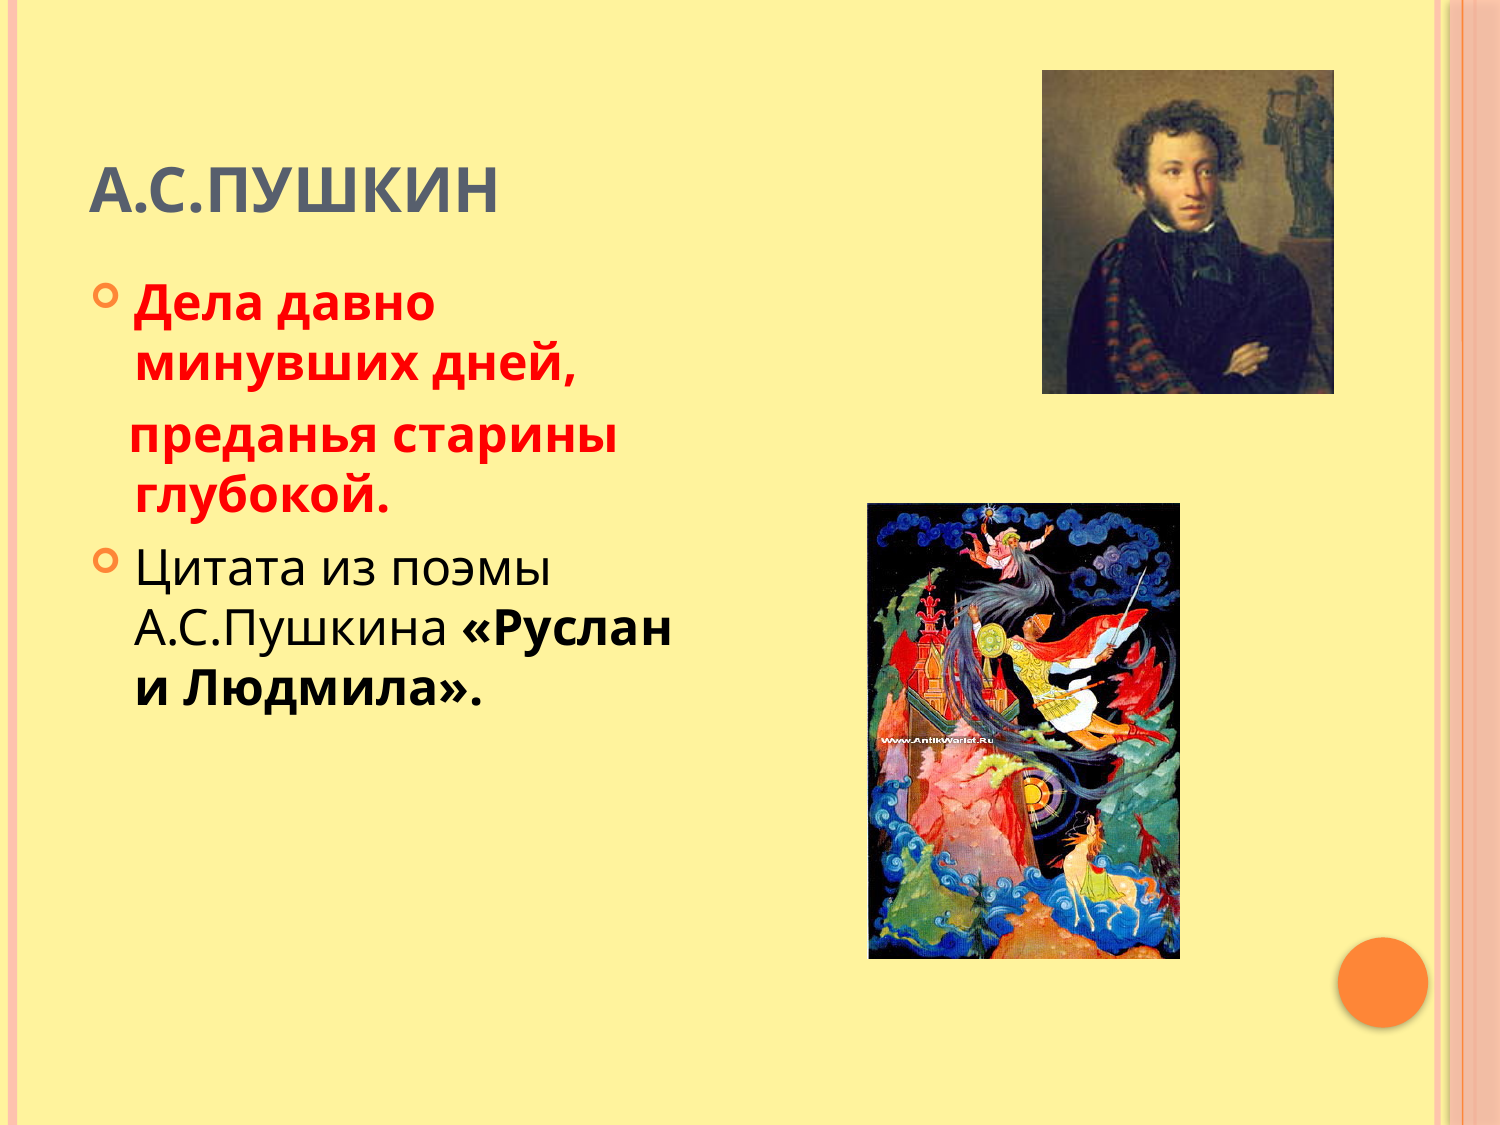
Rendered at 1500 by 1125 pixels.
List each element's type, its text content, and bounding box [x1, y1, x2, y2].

list Дела давно минувших дней, преданья старины глубокой. Цитата из поэмы А.С.Пушкина «Руслан и Людмила». [74, 262, 716, 1013]
title А.С.Пушкин [75, 45, 1300, 233]
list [1042, 69, 1335, 395]
picture [866, 503, 1180, 960]
